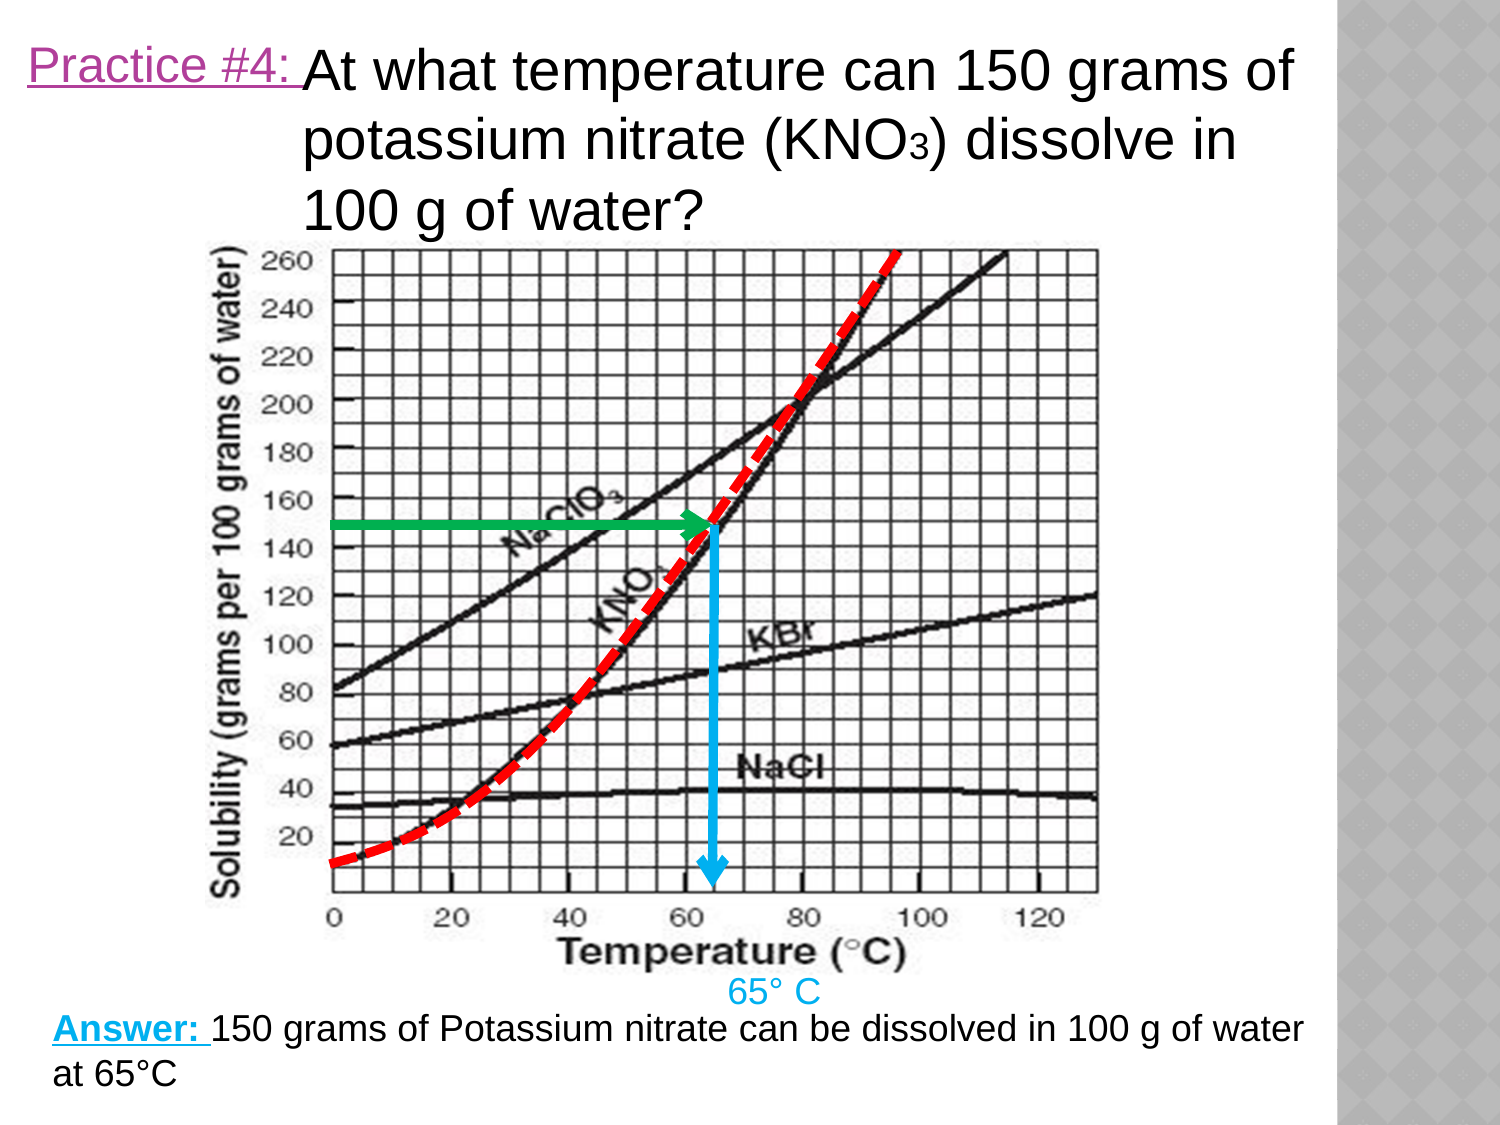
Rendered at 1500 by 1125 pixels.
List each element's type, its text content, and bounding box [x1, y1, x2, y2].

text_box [711, 524, 715, 888]
text_box 65° C [712, 992, 863, 996]
picture [205, 224, 1132, 984]
text_box [332, 526, 717, 893]
text_box At what temperature can 150 grams of potassium nitrate (KNO3) dissolve in 100 g of water? [287, 24, 1354, 294]
text_box Practice #4: [12, 24, 287, 100]
text_box Answer: 150 grams of Potassium nitrate can be dissolved in 100 g of water at 65°C [37, 996, 1325, 1102]
